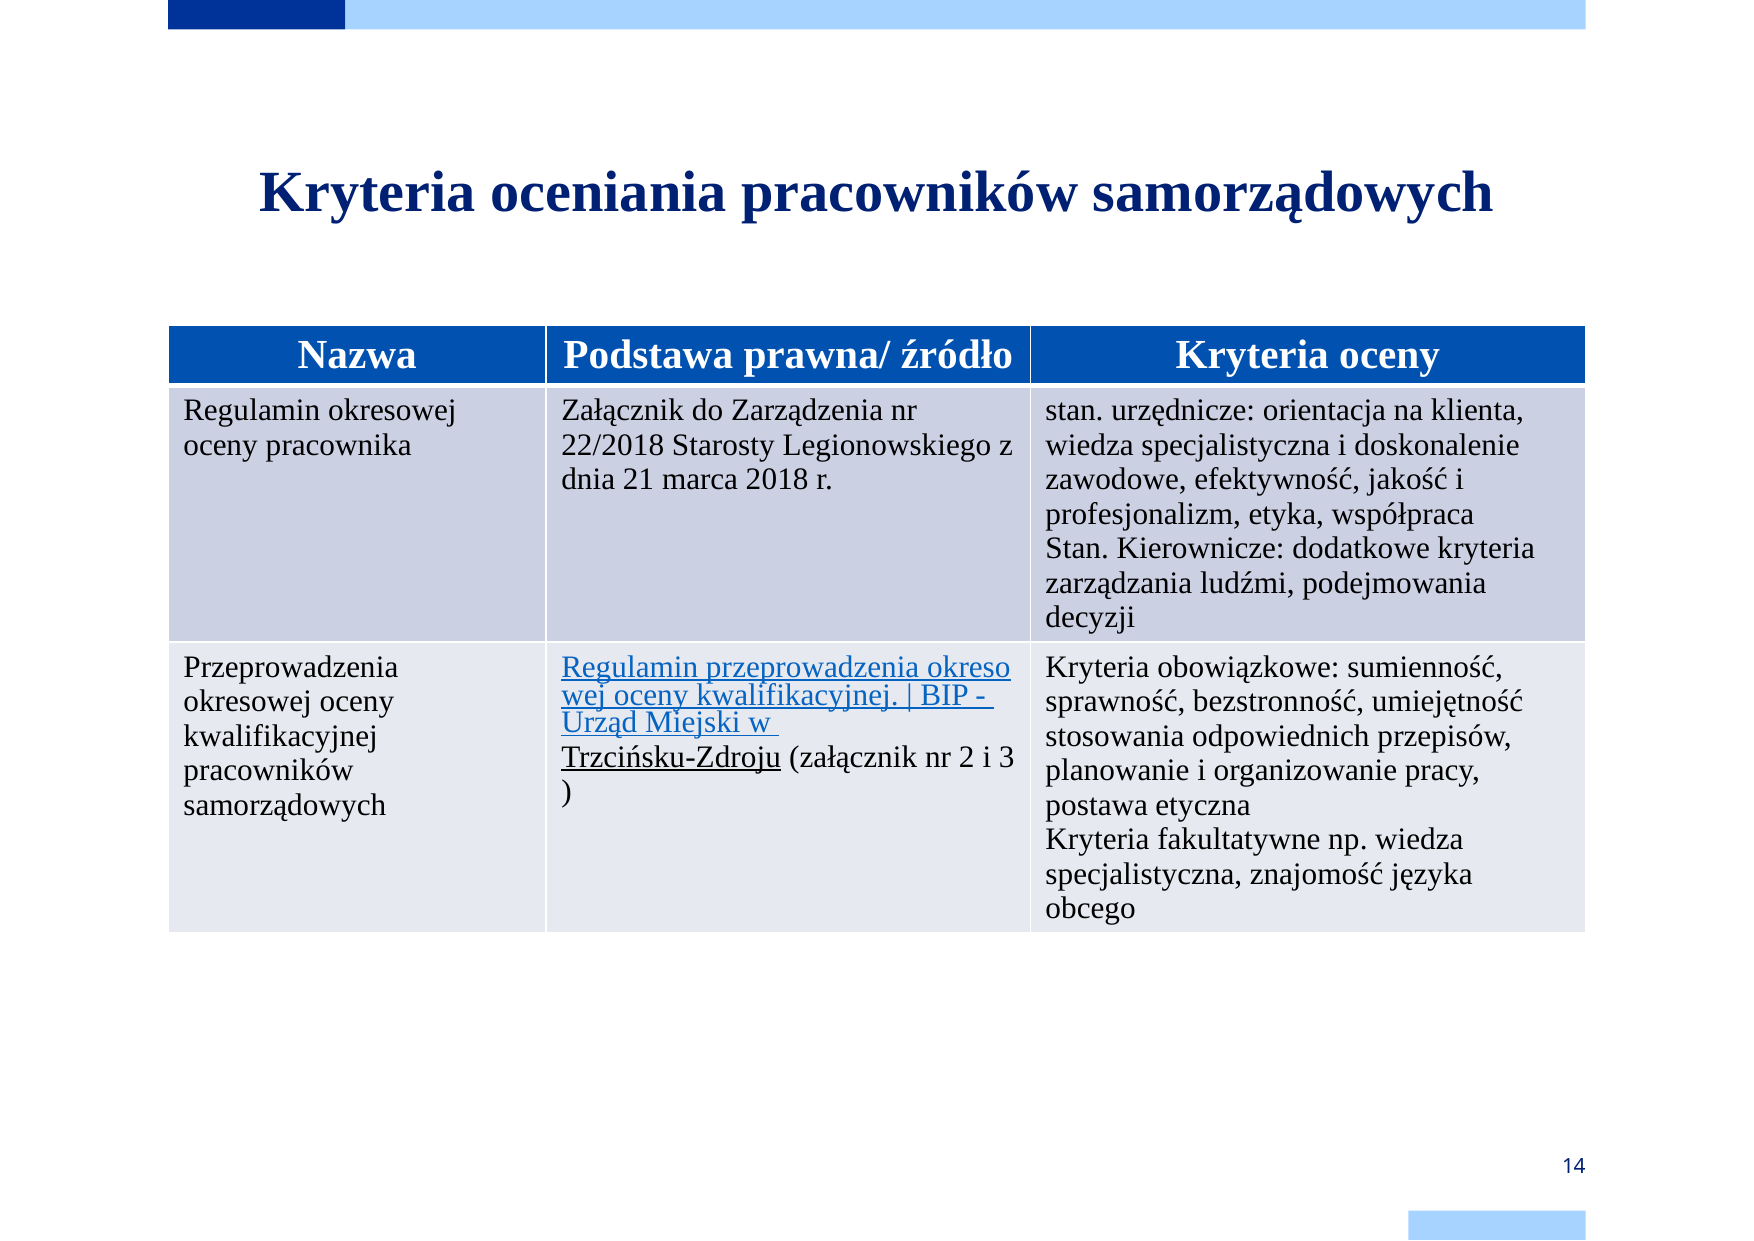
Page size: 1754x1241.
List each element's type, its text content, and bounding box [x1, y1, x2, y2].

table_cell Kryteria obowiązkowe: sumienność, sprawność, bezstronność, umiejętność stosowania odpowiednich przepisów, planowanie i organizowanie pracy, postawa etyczna Kryteria fakultatywne np. wiedza specjalistyczna, znajomość języka obcego [1031, 643, 1585, 932]
title Kryteria oceniania pracowników samorządowych [168, 147, 1586, 324]
table_cell stan. urzędnicze: orientacja na klienta, wiedza specjalistyczna i doskonalenie zawodowe, efektywność, jakość i profesjonalizm, etyka, współpraca Stan. Kierownicze: dodatkowe kryteria zarządzania ludźmi, podejmowania decyzji [1031, 388, 1585, 641]
table_cell Regulamin przeprowadzenia okresowej oceny kwalifikacyjnej. | BIP - Urząd Miejski w Trzcińsku-Zdroju (załącznik nr 2 i 3 ) [547, 643, 1030, 932]
table_cell Przeprowadzenia okresowej oceny kwalifikacyjnej pracowników samorządowych [169, 643, 545, 932]
table_header Kryteria oceny [1031, 326, 1585, 383]
table_header Podstawa prawna/ źródło [547, 326, 1030, 383]
table_cell Załącznik do Zarządzenia nr 22/2018 Starosty Legionowskiego z dnia 21 marca 2018 r. [547, 388, 1030, 641]
slide_number 14 [1408, 1151, 1586, 1182]
table_header Nazwa [169, 326, 545, 383]
table_cell Regulamin okresowej oceny pracownika [169, 388, 545, 641]
